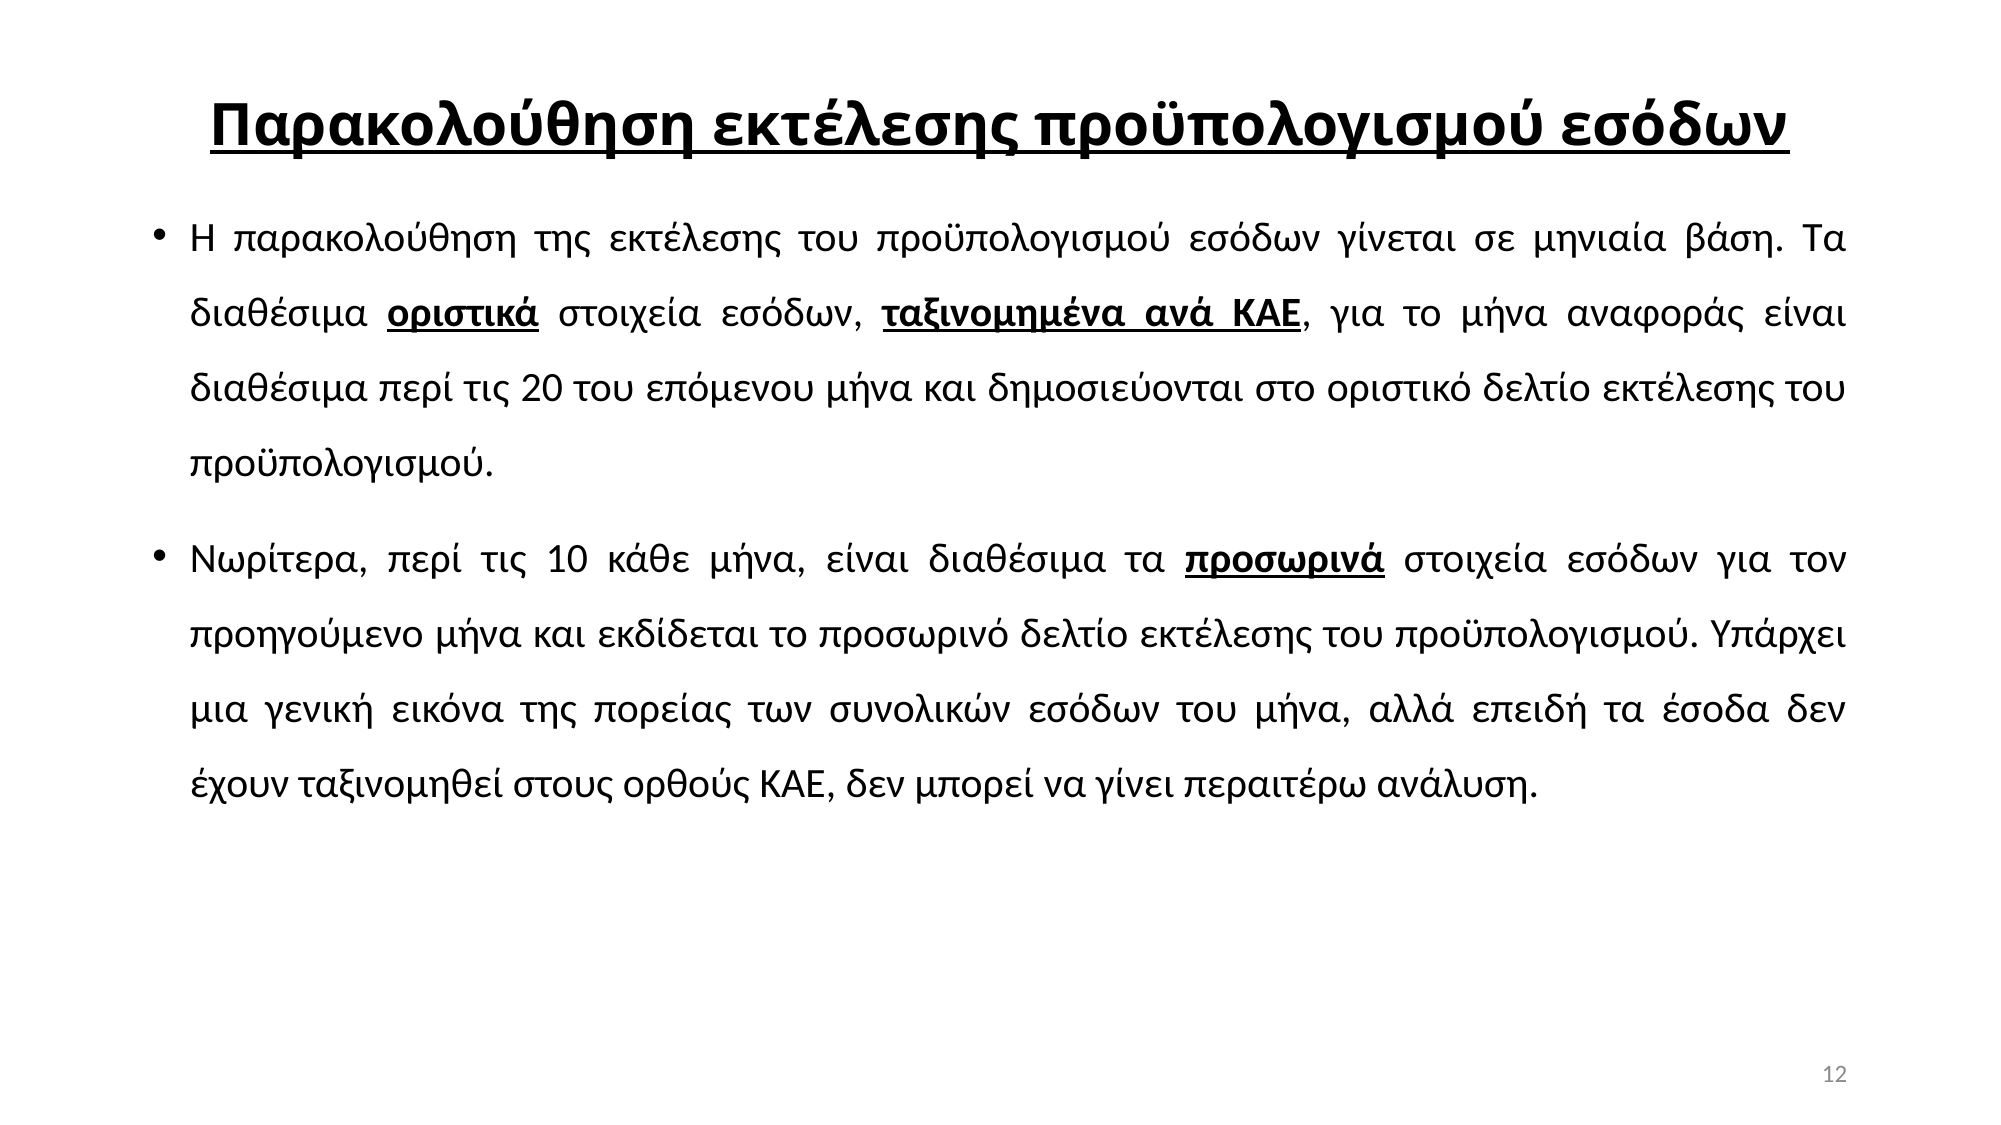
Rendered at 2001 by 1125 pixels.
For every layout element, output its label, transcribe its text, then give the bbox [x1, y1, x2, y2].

title Παρακολούθηση εκτέλεσης προϋπολογισμού εσόδων [137, 59, 1863, 177]
slide_number 12 [1412, 1042, 1863, 1103]
list Η παρακολούθηση της εκτέλεσης του προϋπολογισμού εσόδων γίνεται σε μηνιαία βάση. Τα διαθέσιμα οριστικά στοιχεία εσόδων, ταξινομημένα ανά ΚΑΕ, για το μήνα αναφοράς είναι διαθέσιμα περί τις 20 του επόμενου μήνα και δημοσιεύονται στο οριστικό δελτίο εκτέλεσης του προϋπολογισμού. Νωρίτερα, περί τις 10 κάθε μήνα, είναι διαθέσιμα τα προσωρινά στοιχεία εσόδων για τον προηγούμενο μήνα και εκδίδεται το προσωρινό δελτίο εκτέλεσης του προϋπολογισμού. Υπάρχει μια γενική εικόνα της πορείας των συνολικών εσόδων του μήνα, αλλά επειδή τα έσοδα δεν έχουν ταξινομηθεί στους ορθούς ΚΑΕ, δεν μπορεί να γίνει περαιτέρω ανάλυση. [137, 177, 1863, 982]
